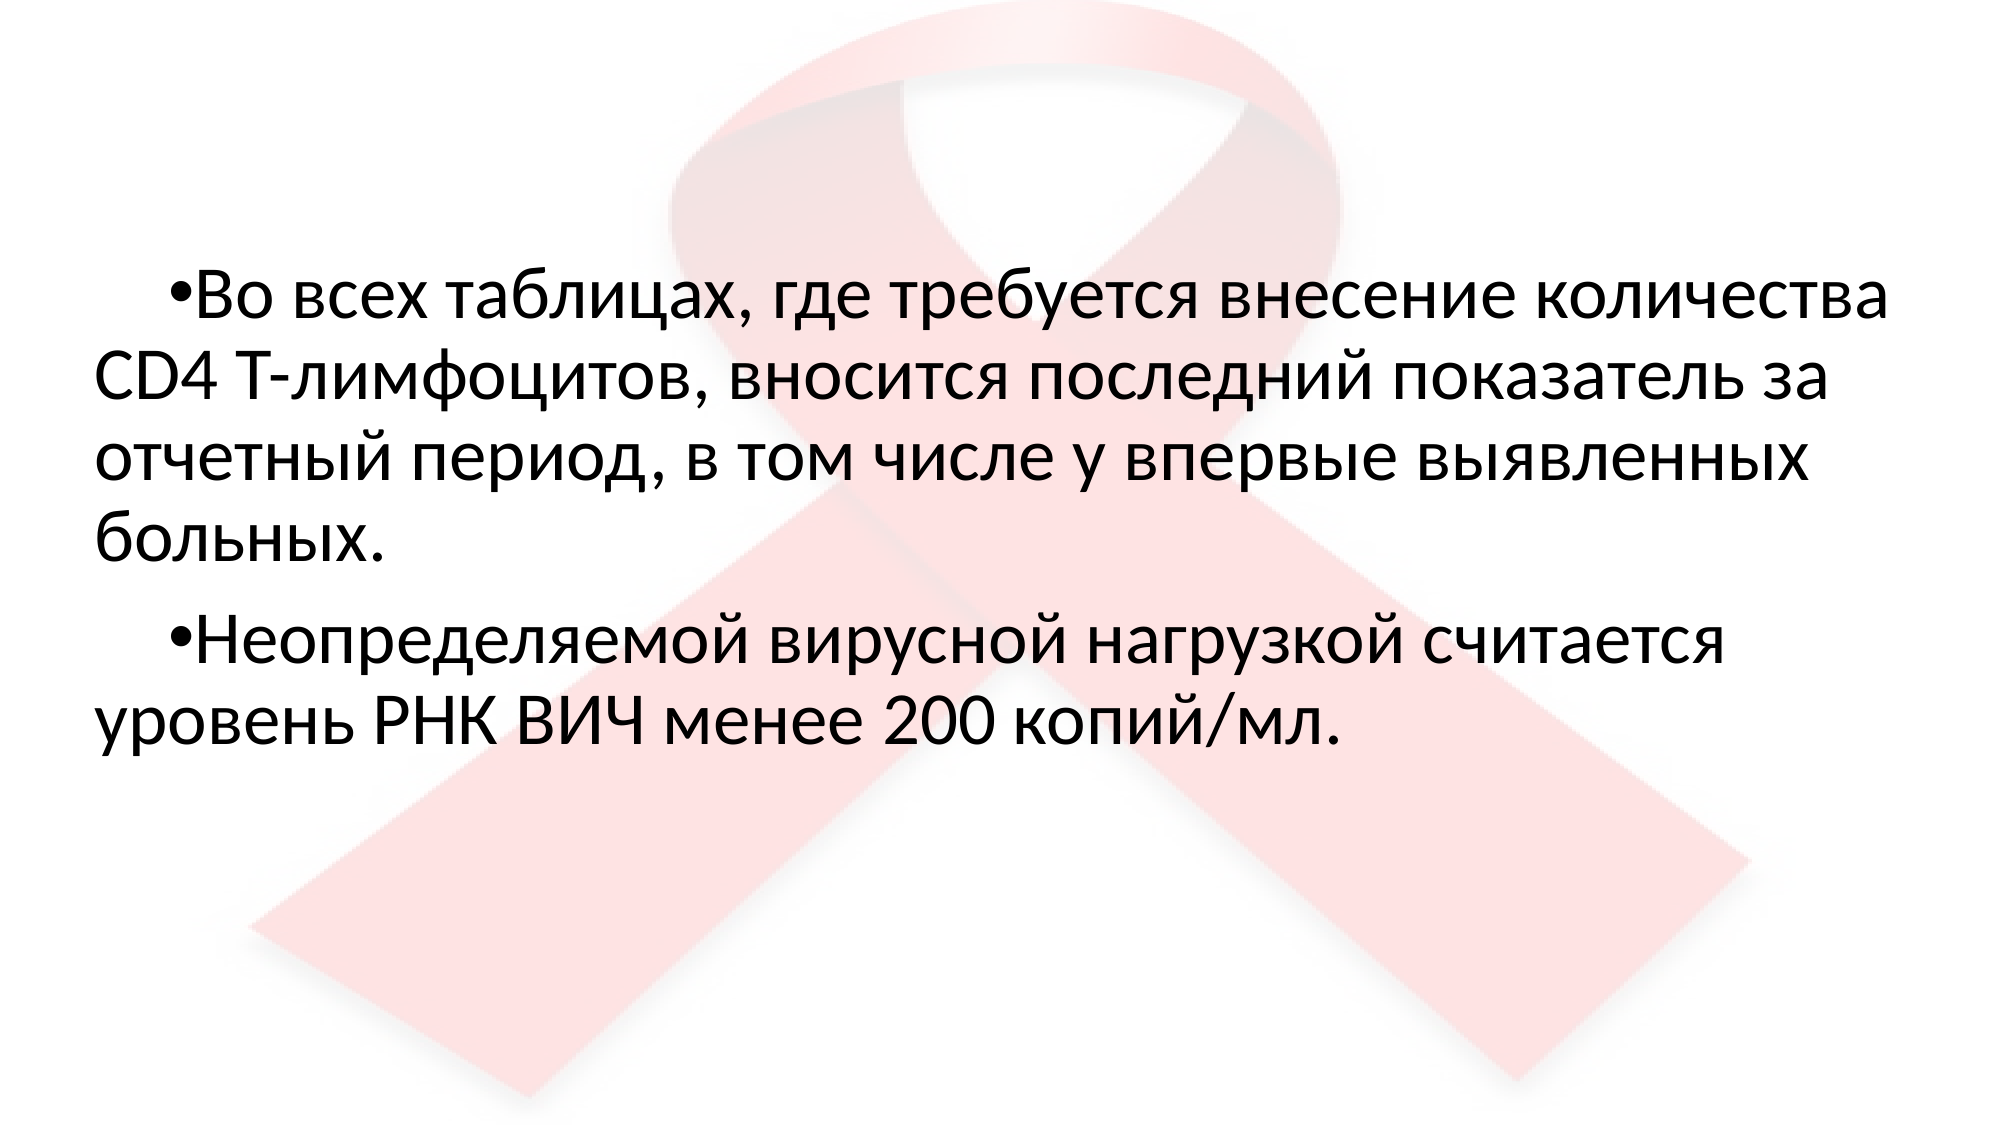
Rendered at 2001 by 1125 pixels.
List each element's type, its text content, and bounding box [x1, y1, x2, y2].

list Во всех таблицах, где требуется внесение количества CD4 Т-лимфоцитов, вносится последний показатель за отчетный период, в том числе у впервые выявленных больных. Неопределяемой вирусной нагрузкой считается уровень РНК ВИЧ менее 200 копий/мл. [79, 246, 1947, 748]
